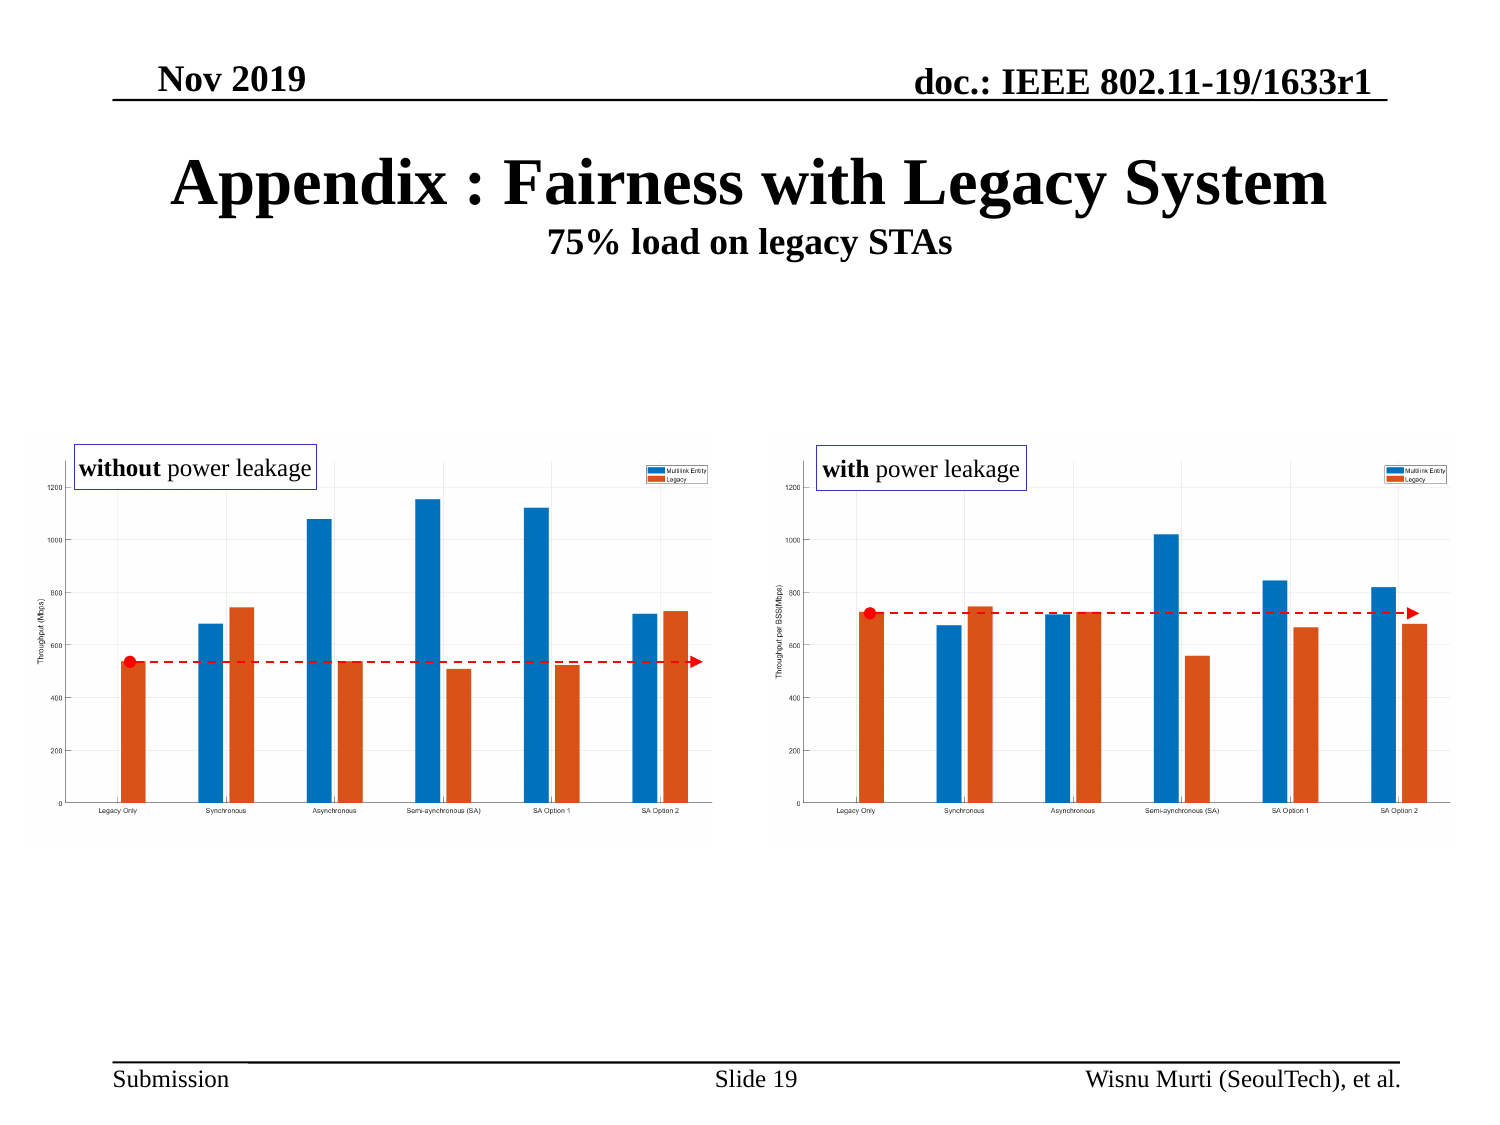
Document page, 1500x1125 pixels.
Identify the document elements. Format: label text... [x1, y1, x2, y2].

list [29, 429, 713, 849]
footer Wisnu Murti (SeoulTech), et al. [949, 1061, 1402, 1093]
title Appendix : Fairness with Legacy System 75% load on legacy STAs [112, 112, 1388, 288]
slide_number Slide 19 [712, 1061, 801, 1093]
picture [767, 429, 1451, 849]
